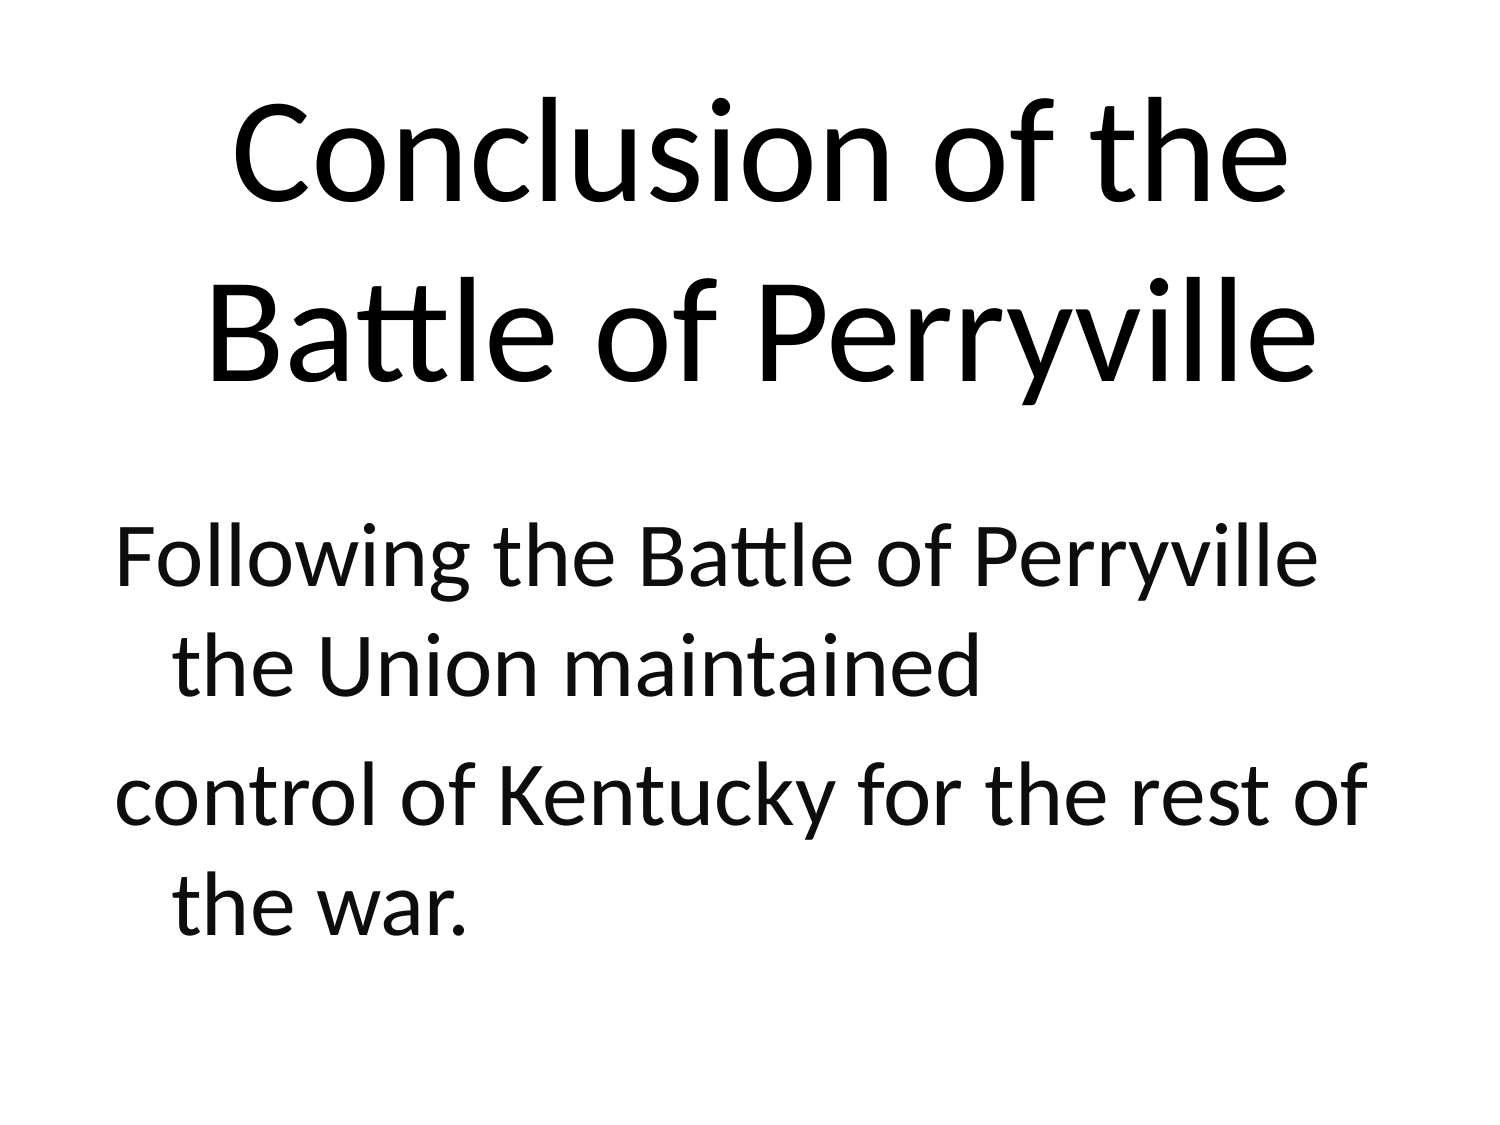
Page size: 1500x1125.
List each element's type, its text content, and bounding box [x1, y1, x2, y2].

title Conclusion of the Battle of Perryville [87, 137, 1438, 325]
list Following the Battle of Perryville the Union maintained control of Kentucky for the rest of the war. [99, 487, 1450, 1050]
